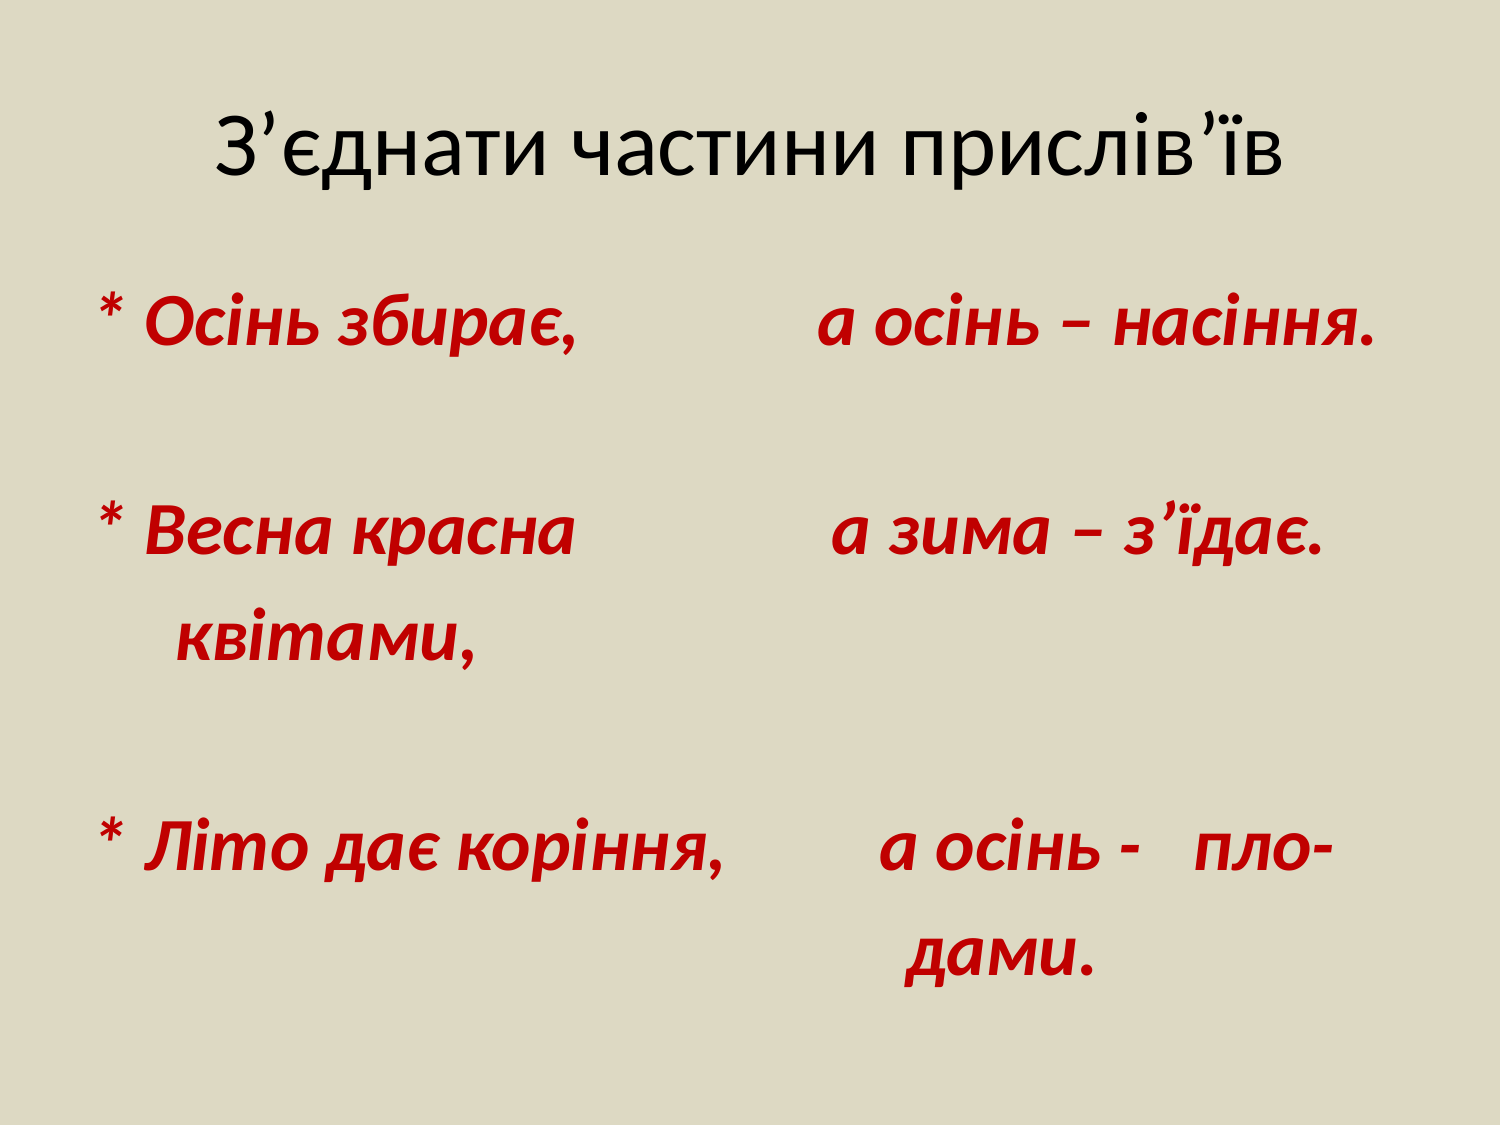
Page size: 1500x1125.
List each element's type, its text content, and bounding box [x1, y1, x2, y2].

list * Осінь збирає, а осінь – насіння. * Весна красна а зима – з’їдає. квітами, * Літо дає коріння, а осінь - пло- дами. [75, 262, 1425, 1005]
title З’єднати частини прислів’їв [75, 45, 1425, 233]
